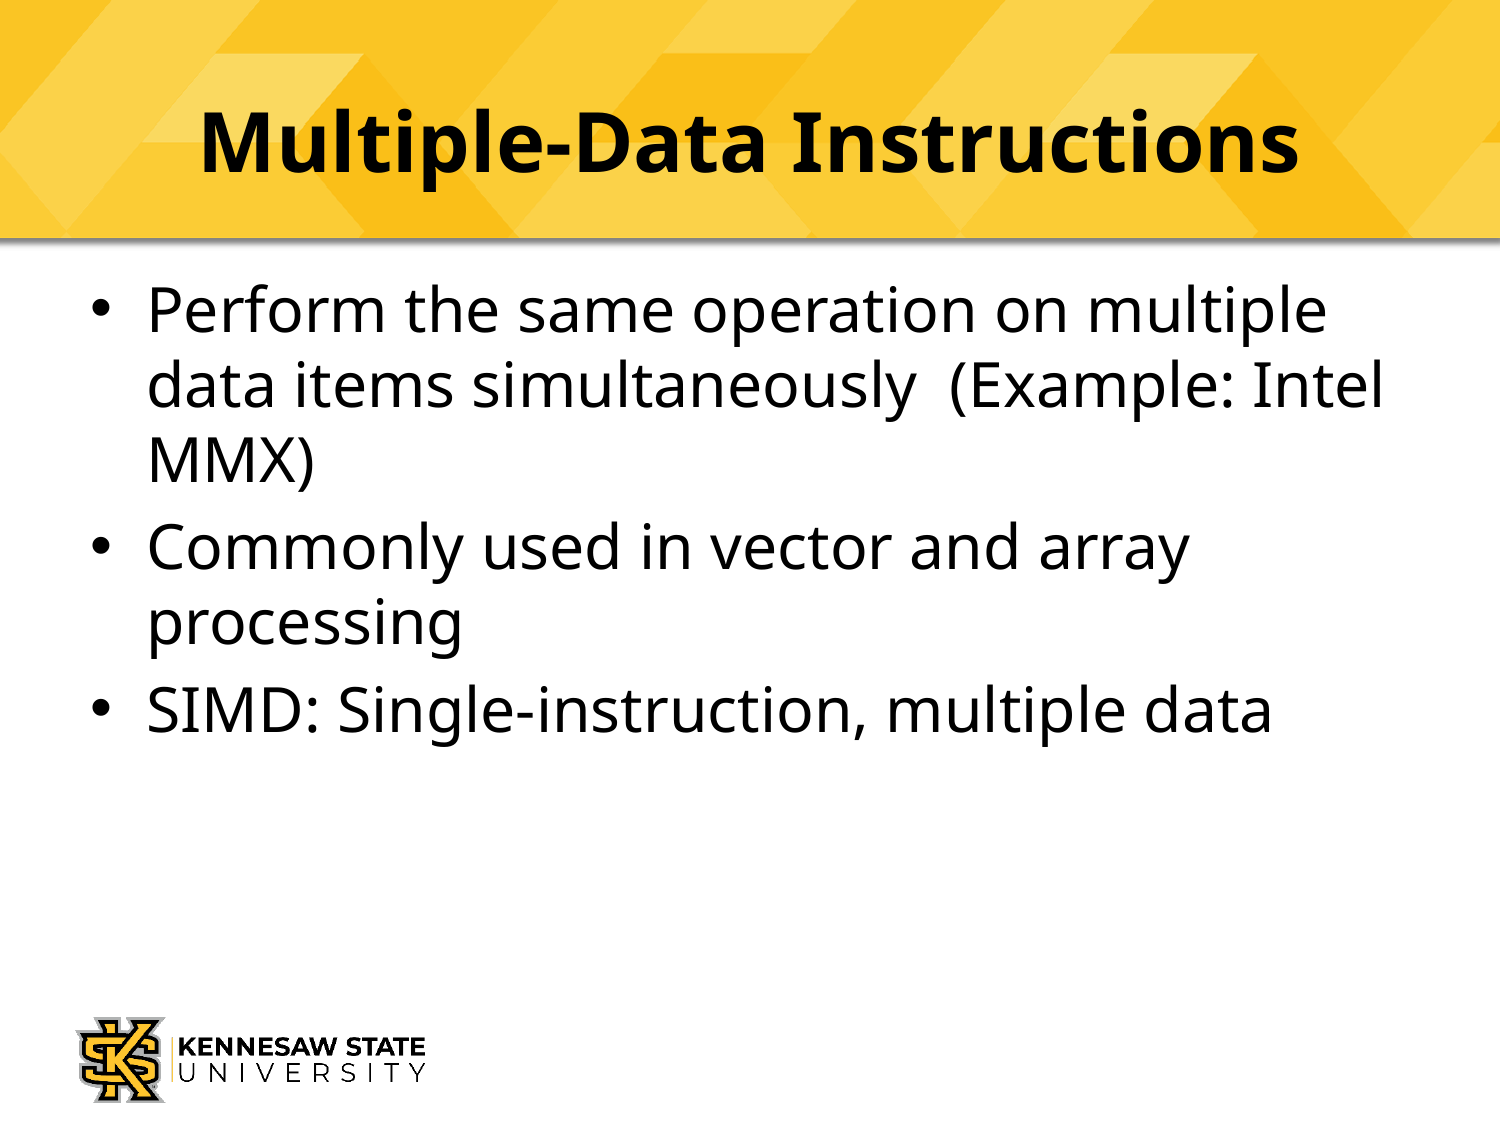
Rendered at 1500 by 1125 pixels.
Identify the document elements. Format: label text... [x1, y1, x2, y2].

picture [75, 1017, 425, 1103]
list Perform the same operation on multiple data items simultaneously (Example: Intel MMX) Commonly used in vector and array processing SIMD: Single-instruction, multiple data [75, 262, 1425, 1005]
title Multiple-Data Instructions [75, 45, 1425, 233]
picture [0, 0, 1500, 251]
